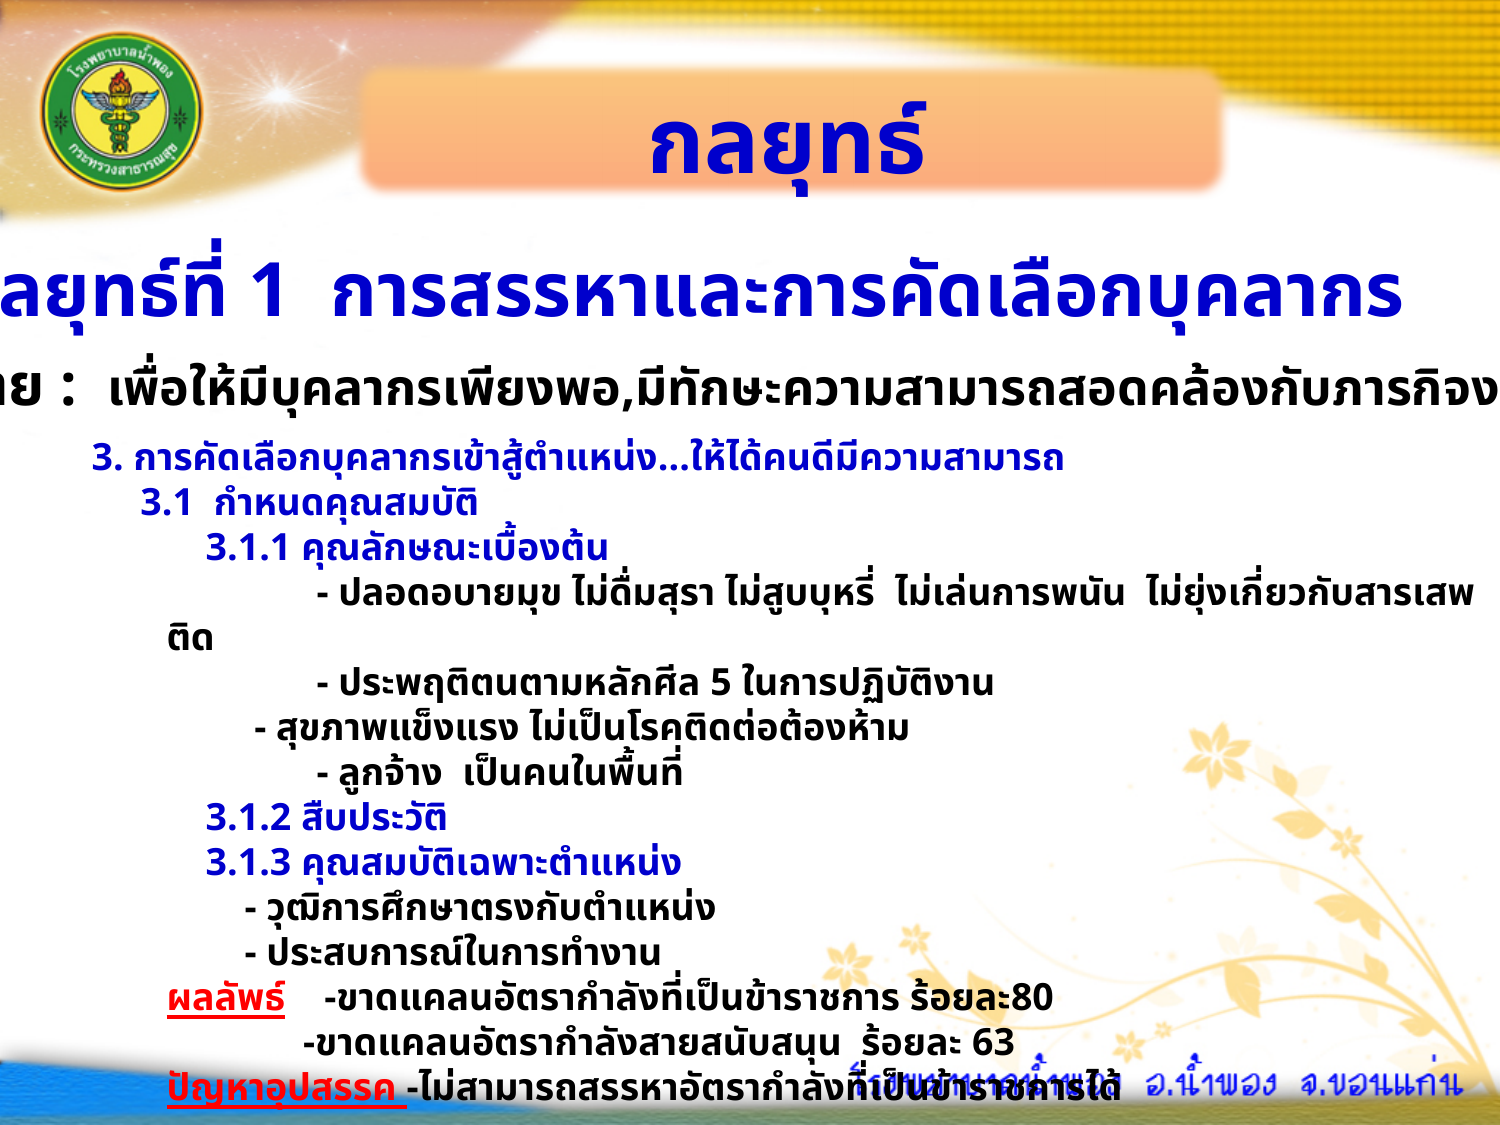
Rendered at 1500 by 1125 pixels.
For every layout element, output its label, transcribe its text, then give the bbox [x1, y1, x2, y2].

text_box กลยุทธ์ที่ 1 การสรรหาและการคัดเลือกบุคลากร [0, 234, 1421, 339]
picture [0, 0, 1500, 339]
text_box กลยุทธ์ [93, 46, 1477, 226]
picture [0, 425, 1500, 1125]
text_box 3. การคัดเลือกบุคลากรเข้าสู้ตำแหน่ง...ให้ได้คนดีมีความสามารถ 3.1 กำหนดคุณสมบัติ 3.1.1 คุณลักษณะเบื้องต้น - ปลอดอบายมุข ไม่ดื่มสุรา ไม่สูบบุหรี่ ไม่เล่นการพนัน ไม่ยุ่งเกี่ยวกับสารเสพติด - ประพฤติตนตามหลักศีล 5 ในการปฏิบัติงาน - สุขภาพแข็งแรง ไม่เป็นโรคติดต่อต้องห้าม - ลูกจ้าง เป็นคนในพื้นที่ 3.1.2 สืบประวัติ 3.1.3 คุณสมบัติเฉพาะตำแหน่ง - วุฒิการศึกษาตรงกับตำแหน่ง - ประสบการณ์ในการทำงาน ผลลัพธ์ -ขาดแคลนอัตรากำลังที่เป็นข้าราชการ ร้อยละ80 -ขาดแคลนอัตรากำลังสายสนับสนุน ร้อยละ 63 ปัญหาอุปสรรค -ไม่สามารถสรรหาอัตรากำลังที่เป็นข้าราชการได้ [70, 425, 1500, 1119]
text_box เป้าหมาย : เพื่อให้มีบุคลากรเพียงพอ,มีทักษะความสามารถสอดคล้องกับภารกิจงาน [0, 339, 1500, 425]
